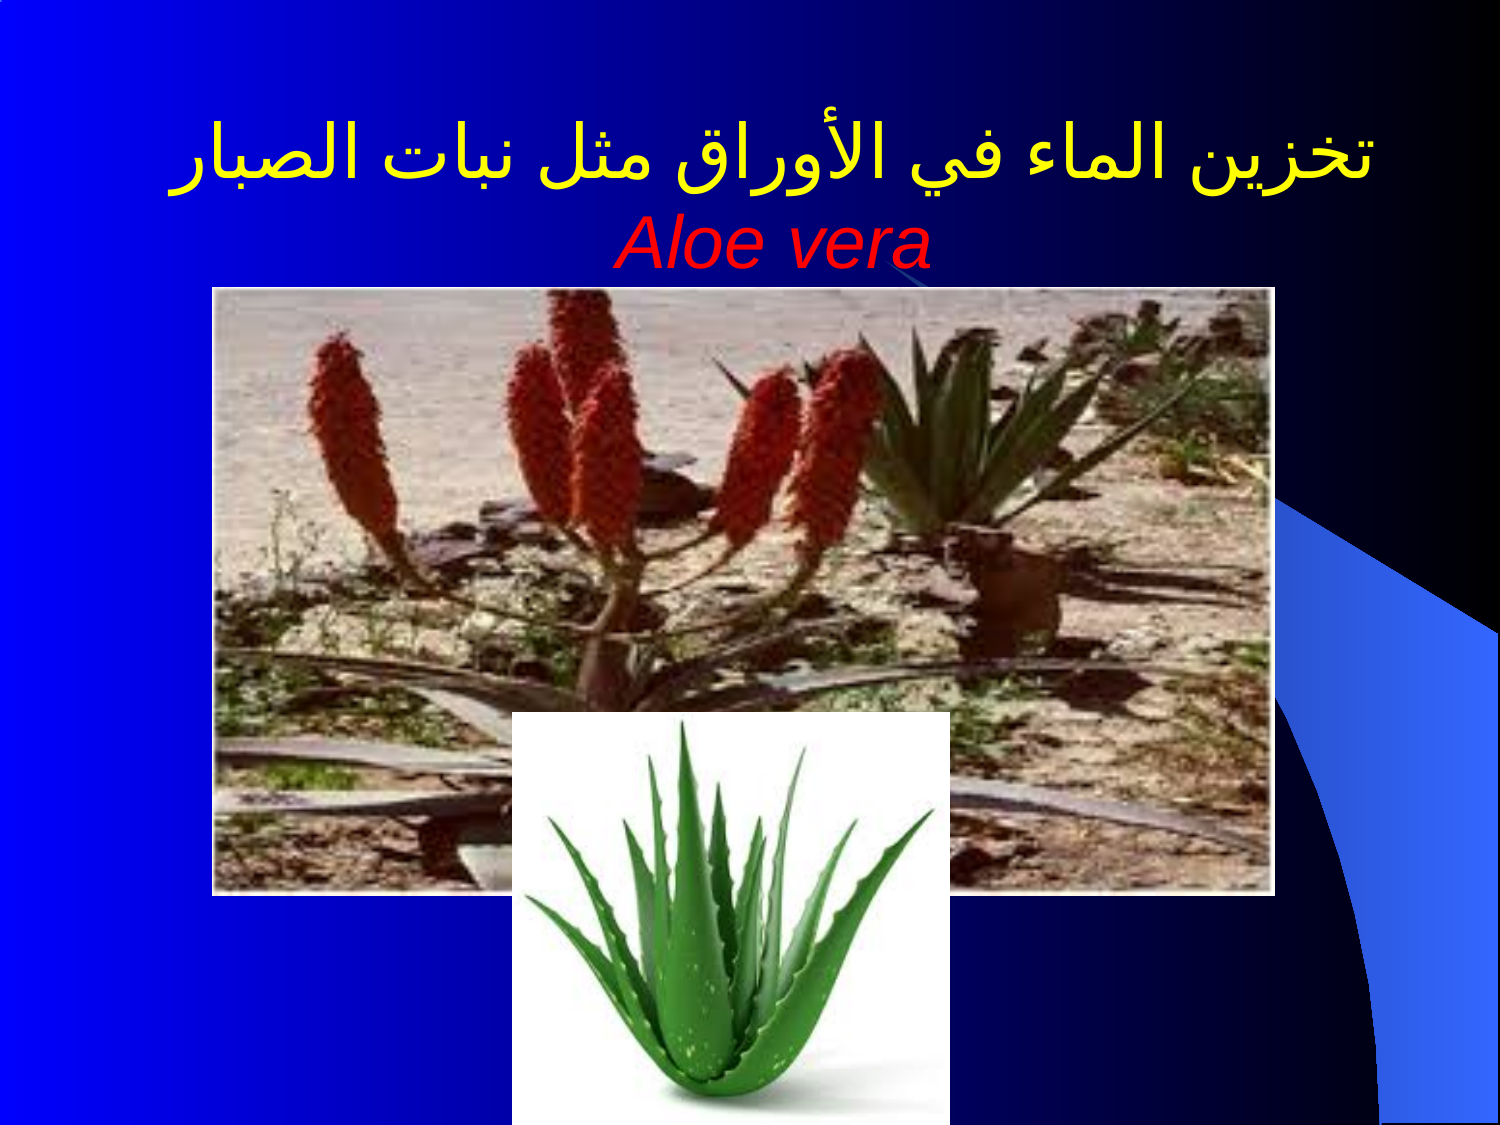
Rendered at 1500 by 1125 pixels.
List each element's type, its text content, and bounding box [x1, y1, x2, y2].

title تخزين الماء في الأوراق مثل نبات الصبار Aloe vera [111, 99, 1438, 288]
picture [212, 287, 1276, 1125]
